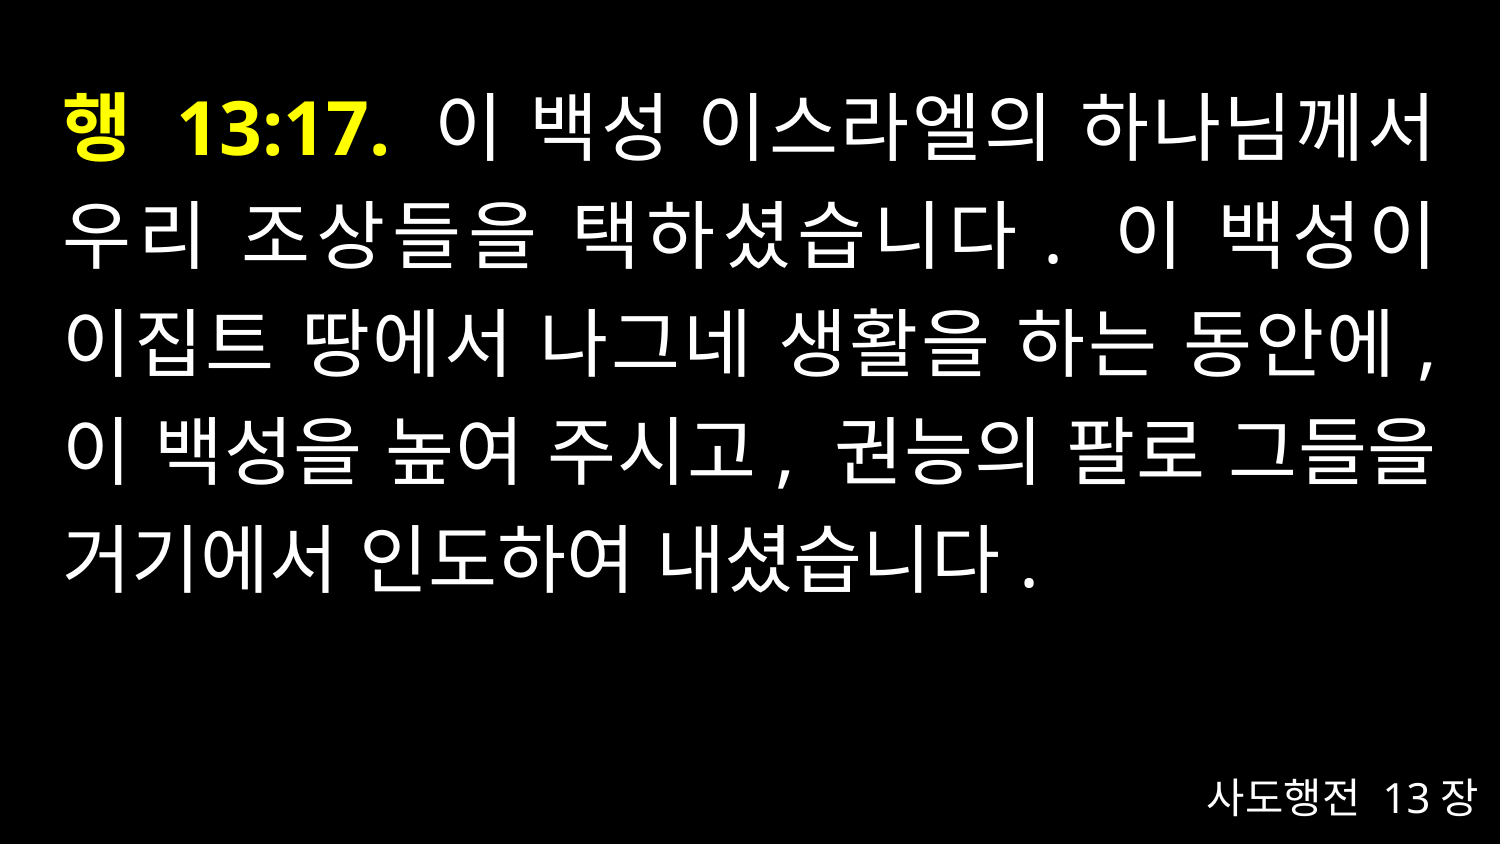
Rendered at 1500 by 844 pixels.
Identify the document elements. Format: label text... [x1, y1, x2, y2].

subtitle 사도행전 13장 [916, 770, 1500, 844]
title 행 13:17. 이 백성 이스라엘의 하나님께서 우리 조상들을 택하셨습니다. 이 백성이 이집트 땅에서 나그네 생활을 하는 동안에, 이 백성을 높여 주시고, 권능의 팔로 그들을 거기에서 인도하여 내셨습니다. [0, 0, 1500, 844]
